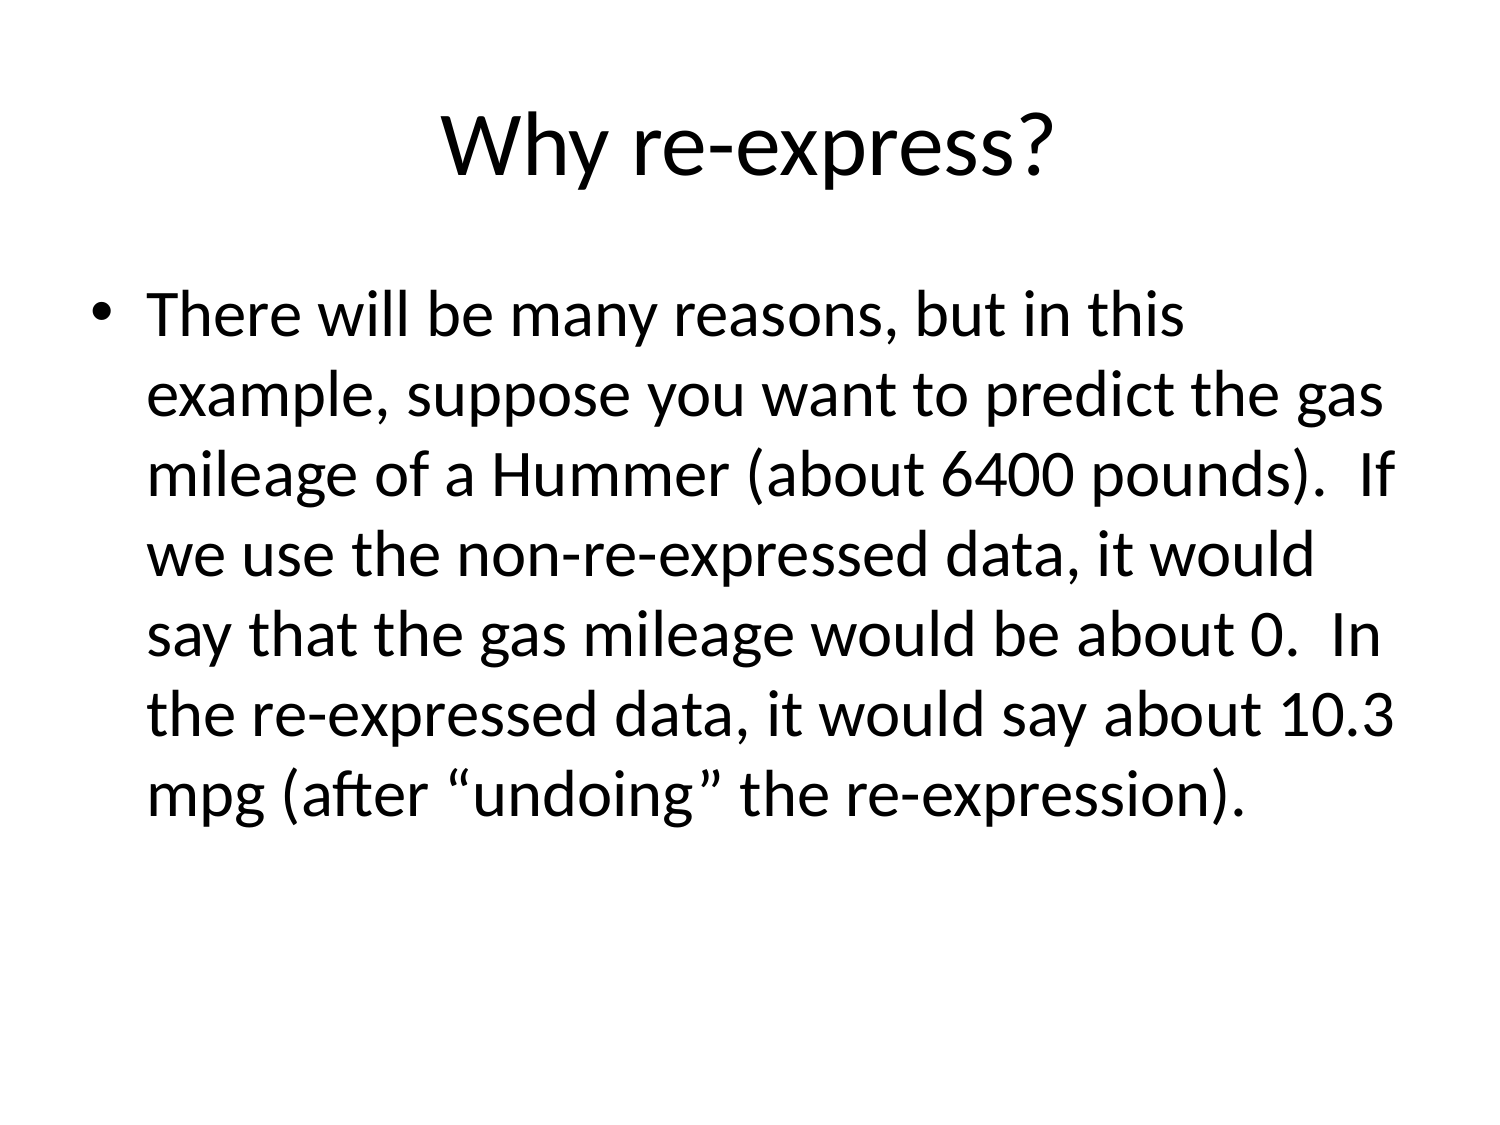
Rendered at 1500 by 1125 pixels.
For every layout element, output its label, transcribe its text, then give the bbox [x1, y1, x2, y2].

list There will be many reasons, but in this example, suppose you want to predict the gas mileage of a Hummer (about 6400 pounds). If we use the non-re-expressed data, it would say that the gas mileage would be about 0. In the re-expressed data, it would say about 10.3 mpg (after “undoing” the re-expression). [75, 262, 1425, 1005]
title Why re-express? [75, 45, 1425, 233]
